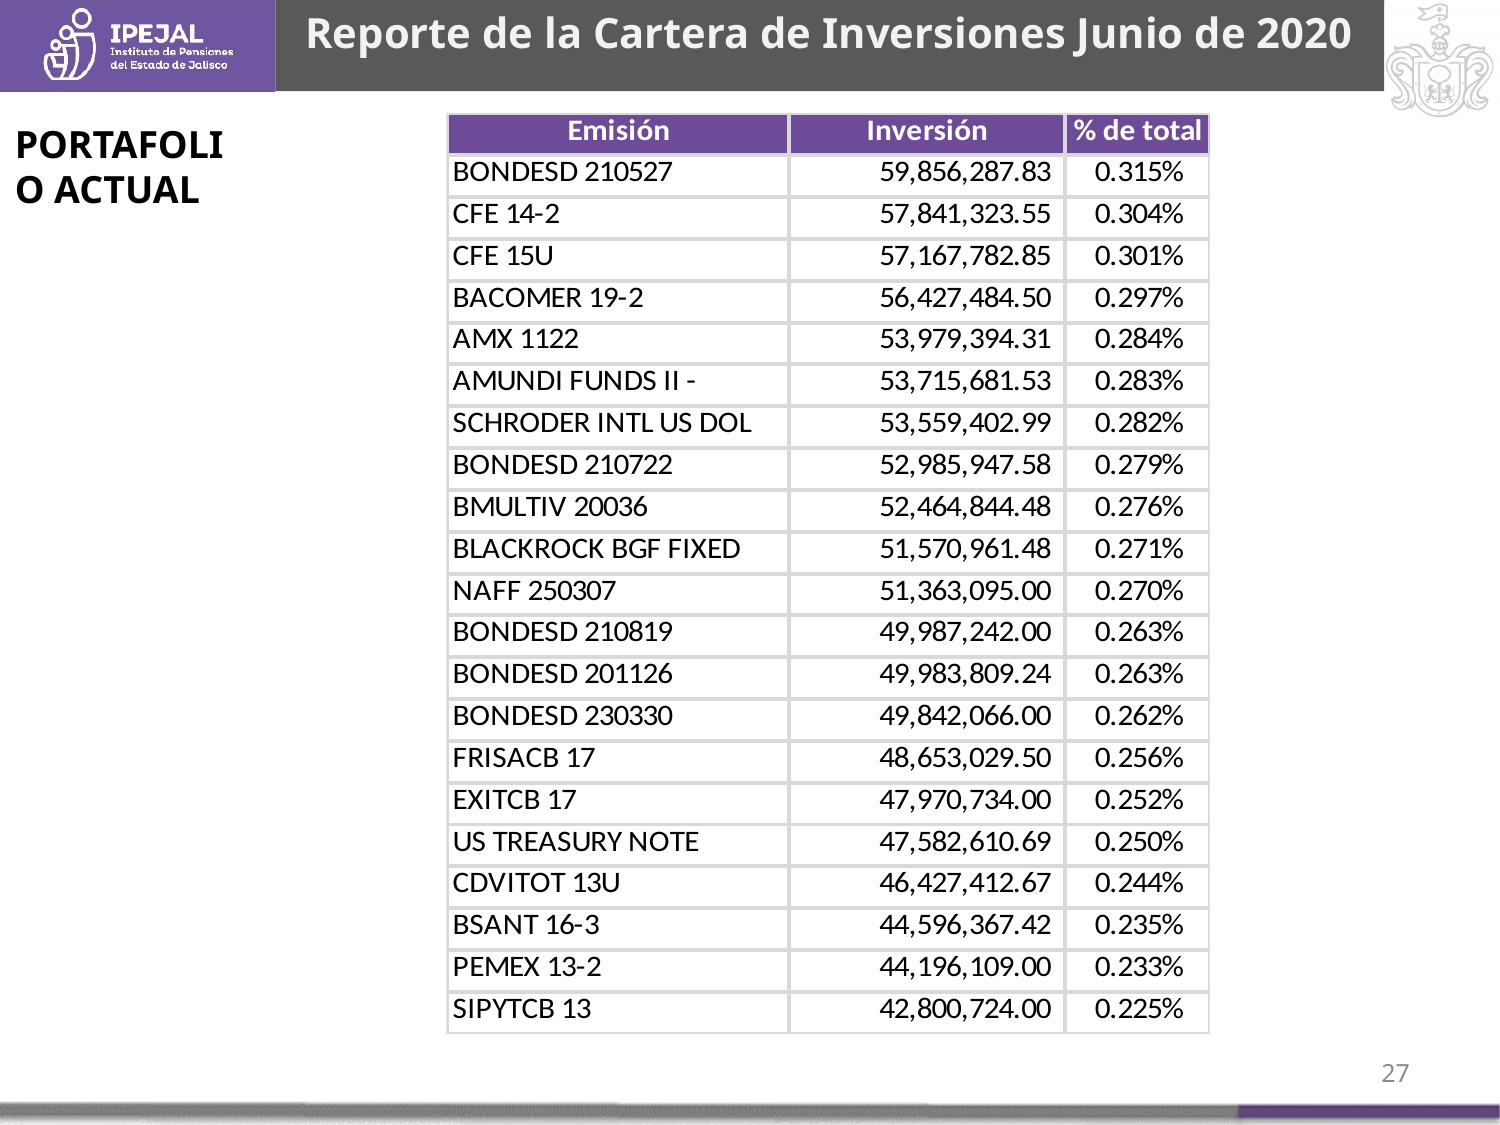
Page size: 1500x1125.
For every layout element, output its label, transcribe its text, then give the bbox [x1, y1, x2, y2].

picture [0, 1096, 1500, 1125]
text_box PORTAFOLIO ACTUAL [0, 113, 254, 219]
picture [446, 113, 1212, 1036]
picture [0, 0, 274, 92]
slide_number 27 [1074, 1042, 1425, 1103]
text_box Reporte de la Cartera de Inversiones Junio de 2020 [274, 0, 1384, 95]
